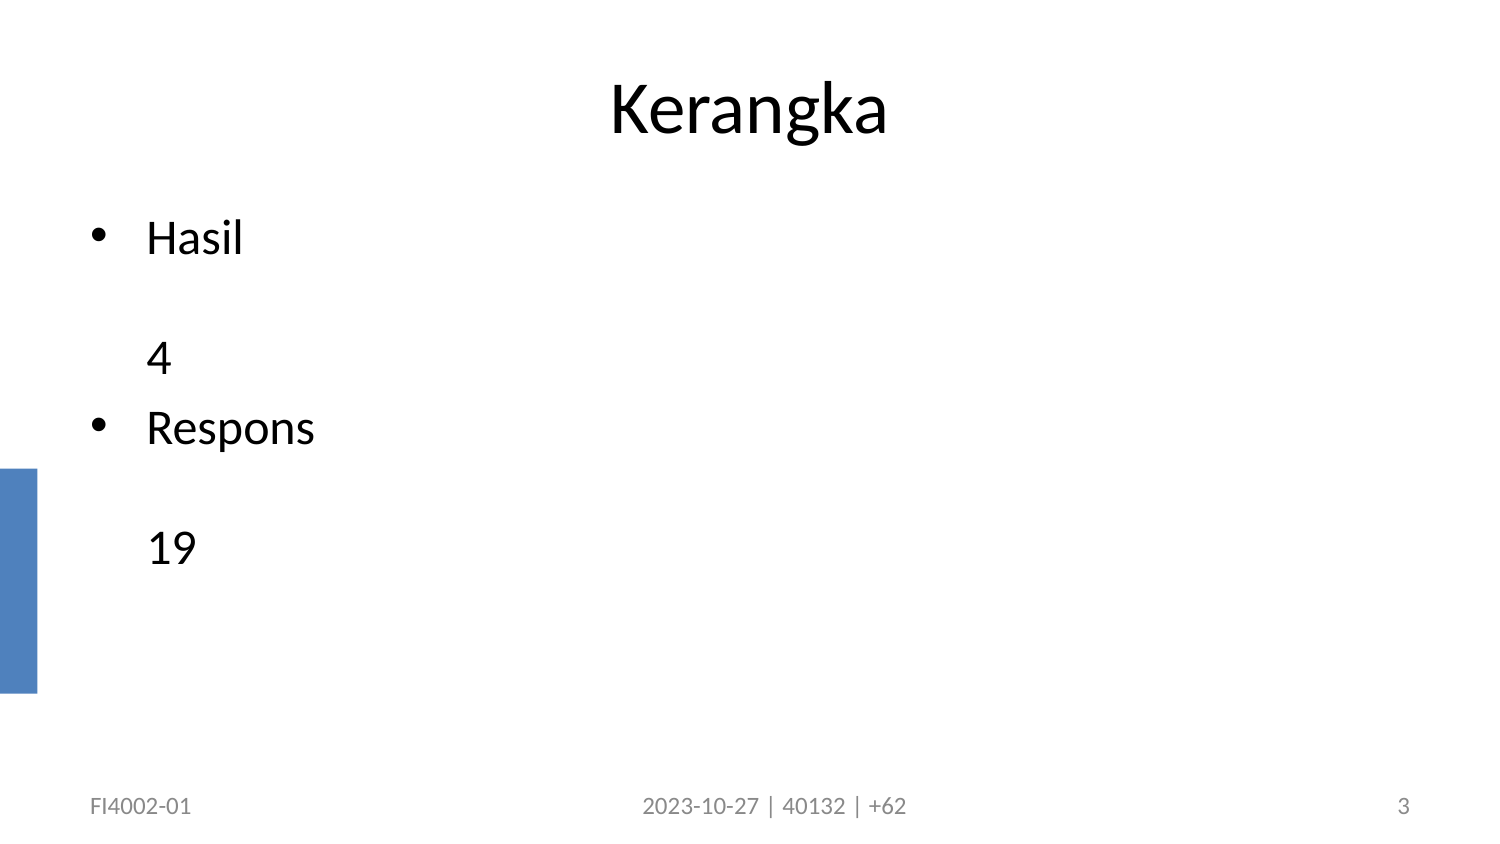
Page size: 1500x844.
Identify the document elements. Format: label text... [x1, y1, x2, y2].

footer 2023-10-27 | 40132 | +62 [600, 782, 950, 827]
list Hasil 4 Respons 19 [74, 196, 738, 754]
title Kerangka [74, 33, 1426, 175]
slide_number FI4002-01 [75, 782, 525, 827]
slide_number 3 [1074, 782, 1425, 827]
